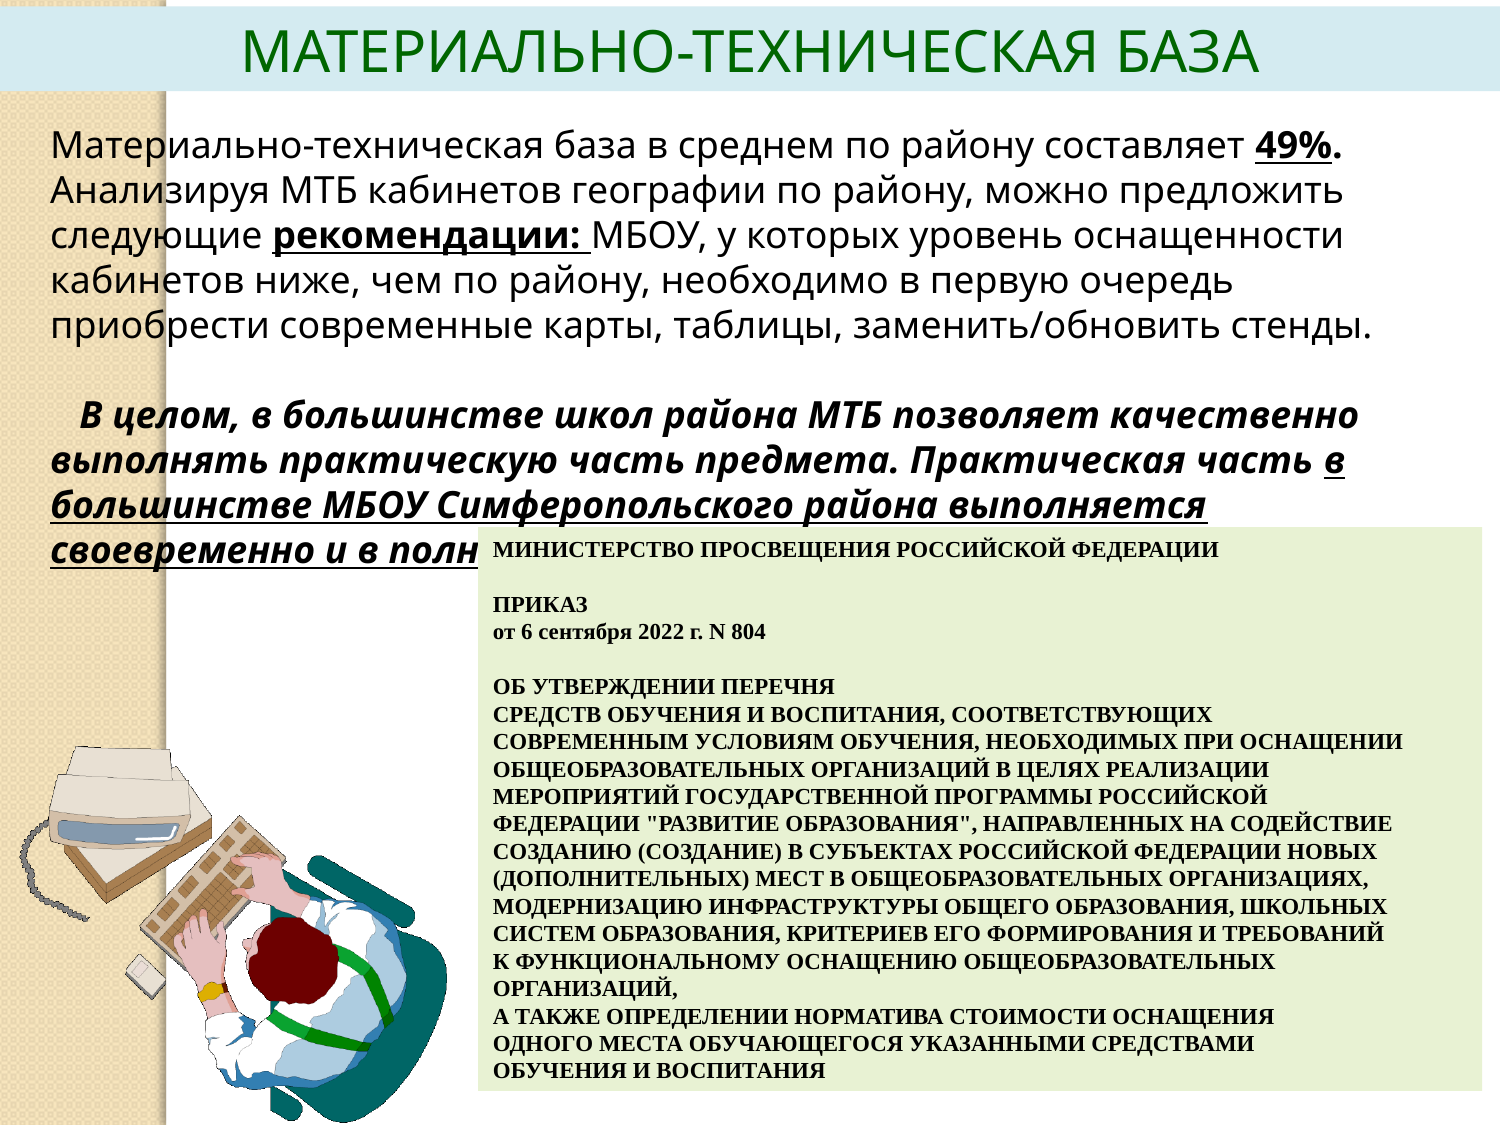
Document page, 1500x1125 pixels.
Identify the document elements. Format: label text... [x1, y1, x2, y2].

text_box Материально-техническая база в среднем по району составляет 49%. Анализируя МТБ кабинетов географии по району, можно предложить следующие рекомендации: МБОУ, у которых уровень оснащенности кабинетов ниже, чем по району, необходимо в первую очередь приобрести современные карты, таблицы, заменить/обновить стенды. В целом, в большинстве школ района МТБ позволяет качественно выполнять практическую часть предмета. Практическая часть в большинстве МБОУ Симферопольского района выполняется своевременно и в полном объеме. [35, 113, 1465, 624]
text_box МАТЕРИАЛЬНО-ТЕХНИЧЕСКАЯ БАЗА [0, 6, 1500, 92]
picture [17, 746, 450, 1125]
text_box МИНИСТЕРСТВО ПРОСВЕЩЕНИЯ РОССИЙСКОЙ ФЕДЕРАЦИИ ПРИКАЗ от 6 сентября 2022 г. N 804 ОБ УТВЕРЖДЕНИИ ПЕРЕЧНЯ СРЕДСТВ ОБУЧЕНИЯ И ВОСПИТАНИЯ, СООТВЕТСТВУЮЩИХ СОВРЕМЕННЫМ УСЛОВИЯМ ОБУЧЕНИЯ, НЕОБХОДИМЫХ ПРИ ОСНАЩЕНИИ ОБЩЕОБРАЗОВАТЕЛЬНЫХ ОРГАНИЗАЦИЙ В ЦЕЛЯХ РЕАЛИЗАЦИИ МЕРОПРИЯТИЙ ГОСУДАРСТВЕННОЙ ПРОГРАММЫ РОССИЙСКОЙ ФЕДЕРАЦИИ "РАЗВИТИЕ ОБРАЗОВАНИЯ", НАПРАВЛЕННЫХ НА СОДЕЙСТВИЕ СОЗДАНИЮ (СОЗДАНИЕ) В СУБЪЕКТАХ РОССИЙСКОЙ ФЕДЕРАЦИИ НОВЫХ (ДОПОЛНИТЕЛЬНЫХ) МЕСТ В ОБЩЕОБРАЗОВАТЕЛЬНЫХ ОРГАНИЗАЦИЯХ, МОДЕРНИЗАЦИЮ ИНФРАСТРУКТУРЫ ОБЩЕГО ОБРАЗОВАНИЯ, ШКОЛЬНЫХ СИСТЕМ ОБРАЗОВАНИЯ, КРИТЕРИЕВ ЕГО ФОРМИРОВАНИЯ И ТРЕБОВАНИЙ К ФУНКЦИОНАЛЬНОМУ ОСНАЩЕНИЮ ОБЩЕОБРАЗОВАТЕЛЬНЫХ ОРГАНИЗАЦИЙ, А ТАКЖЕ ОПРЕДЕЛЕНИИ НОРМАТИВА СТОИМОСТИ ОСНАЩЕНИЯ ОДНОГО МЕСТА ОБУЧАЮЩЕГОСЯ УКАЗАННЫМИ СРЕДСТВАМИ ОБУЧЕНИЯ И ВОСПИТАНИЯ [478, 527, 1483, 1091]
